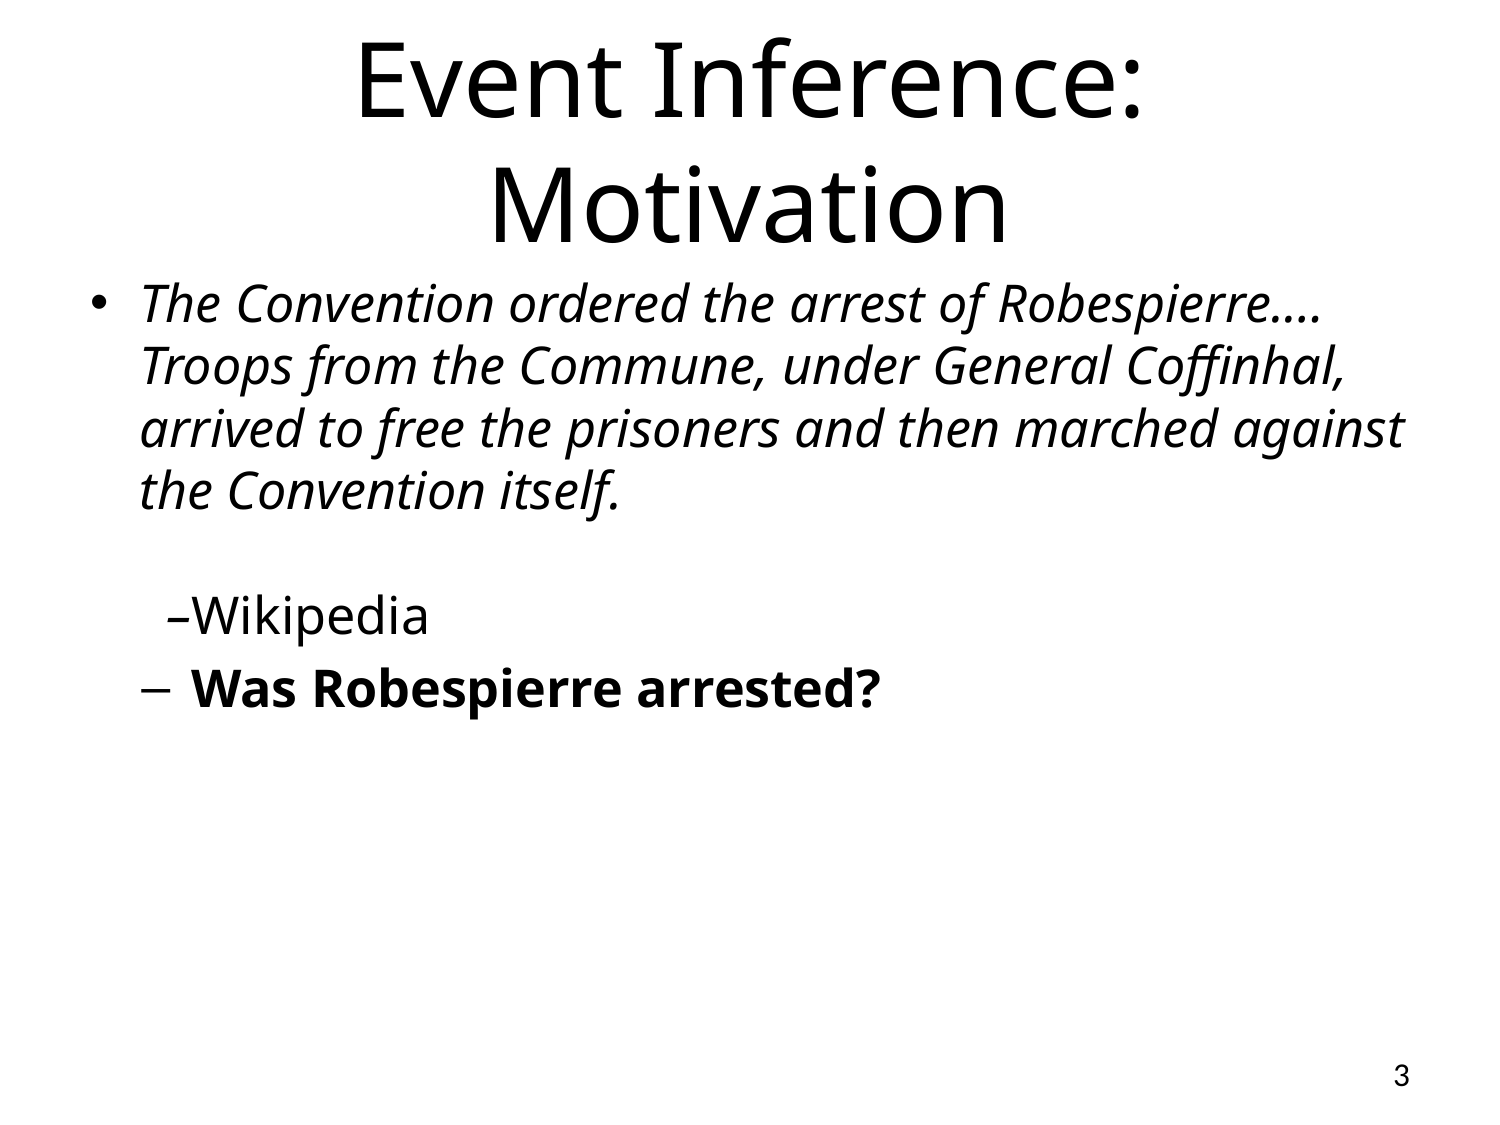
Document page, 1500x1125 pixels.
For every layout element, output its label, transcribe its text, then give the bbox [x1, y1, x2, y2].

slide_number 3 [1074, 1042, 1425, 1103]
title Event Inference: Motivation [75, 45, 1425, 233]
list The Convention ordered the arrest of Robespierre.… Troops from the Commune, under General Coffinhal, arrived to free the prisoners and then marched against the Convention itself. –Wikipedia Was Robespierre arrested? [75, 262, 1425, 1005]
